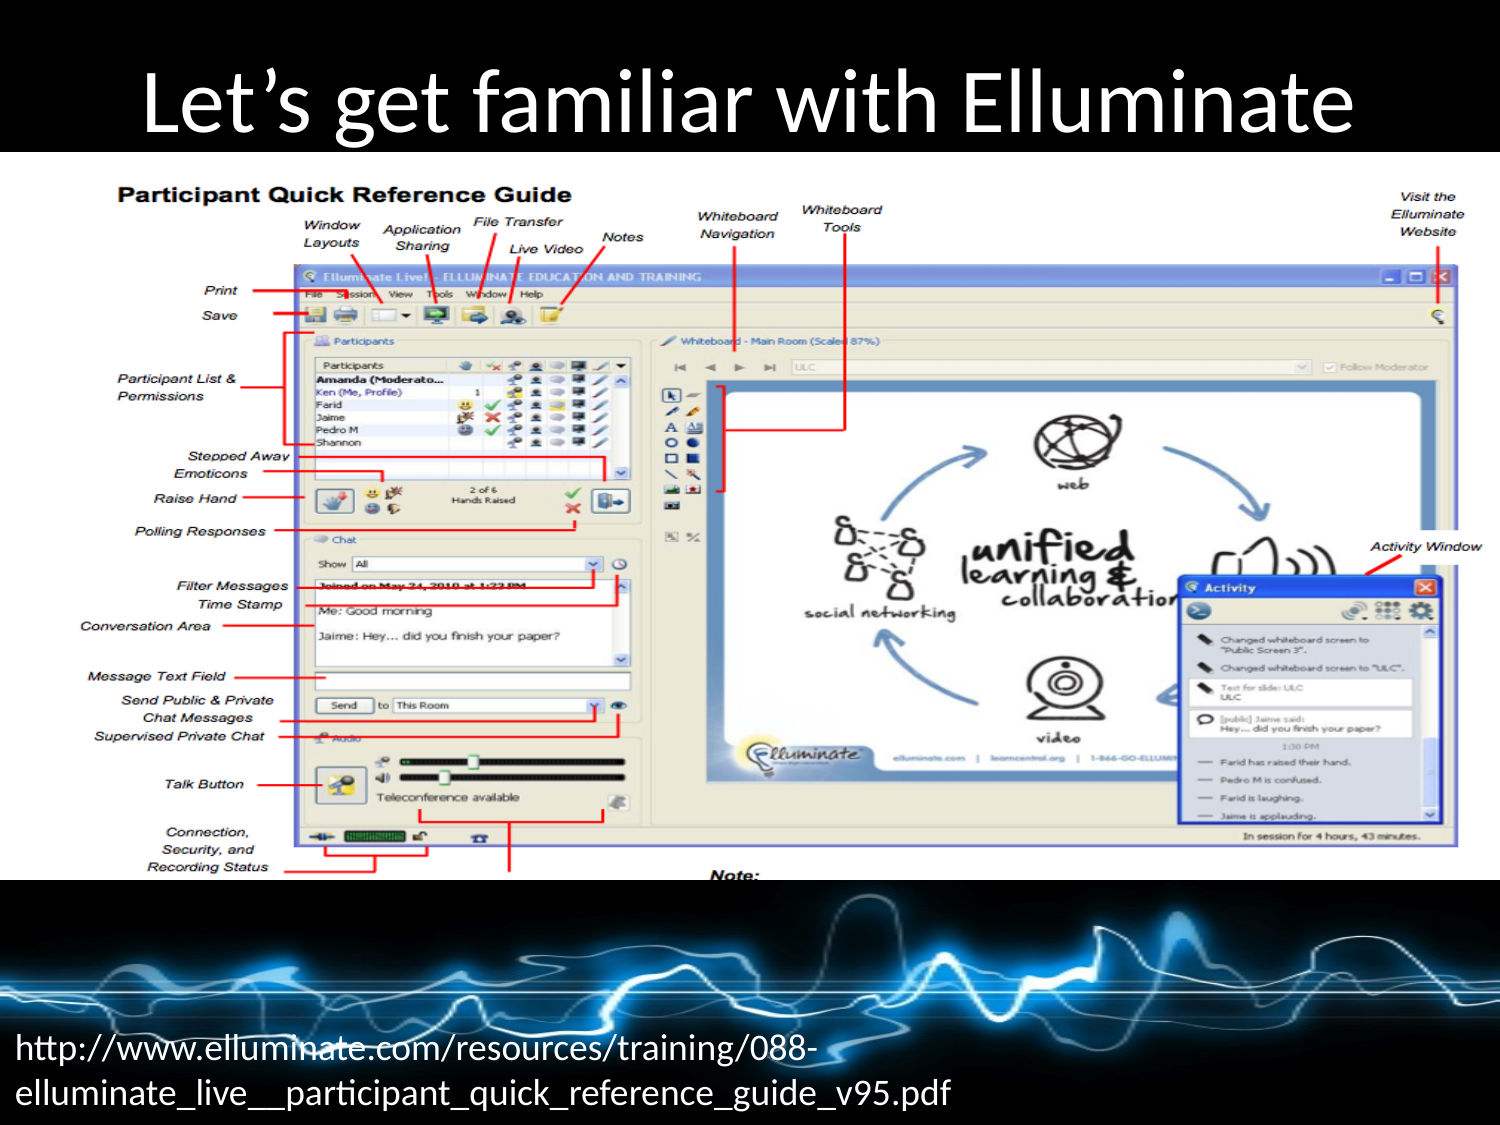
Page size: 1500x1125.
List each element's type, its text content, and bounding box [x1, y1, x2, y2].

picture [0, 152, 1500, 1125]
title Let’s get familiar with Elluminate [75, 0, 1425, 150]
